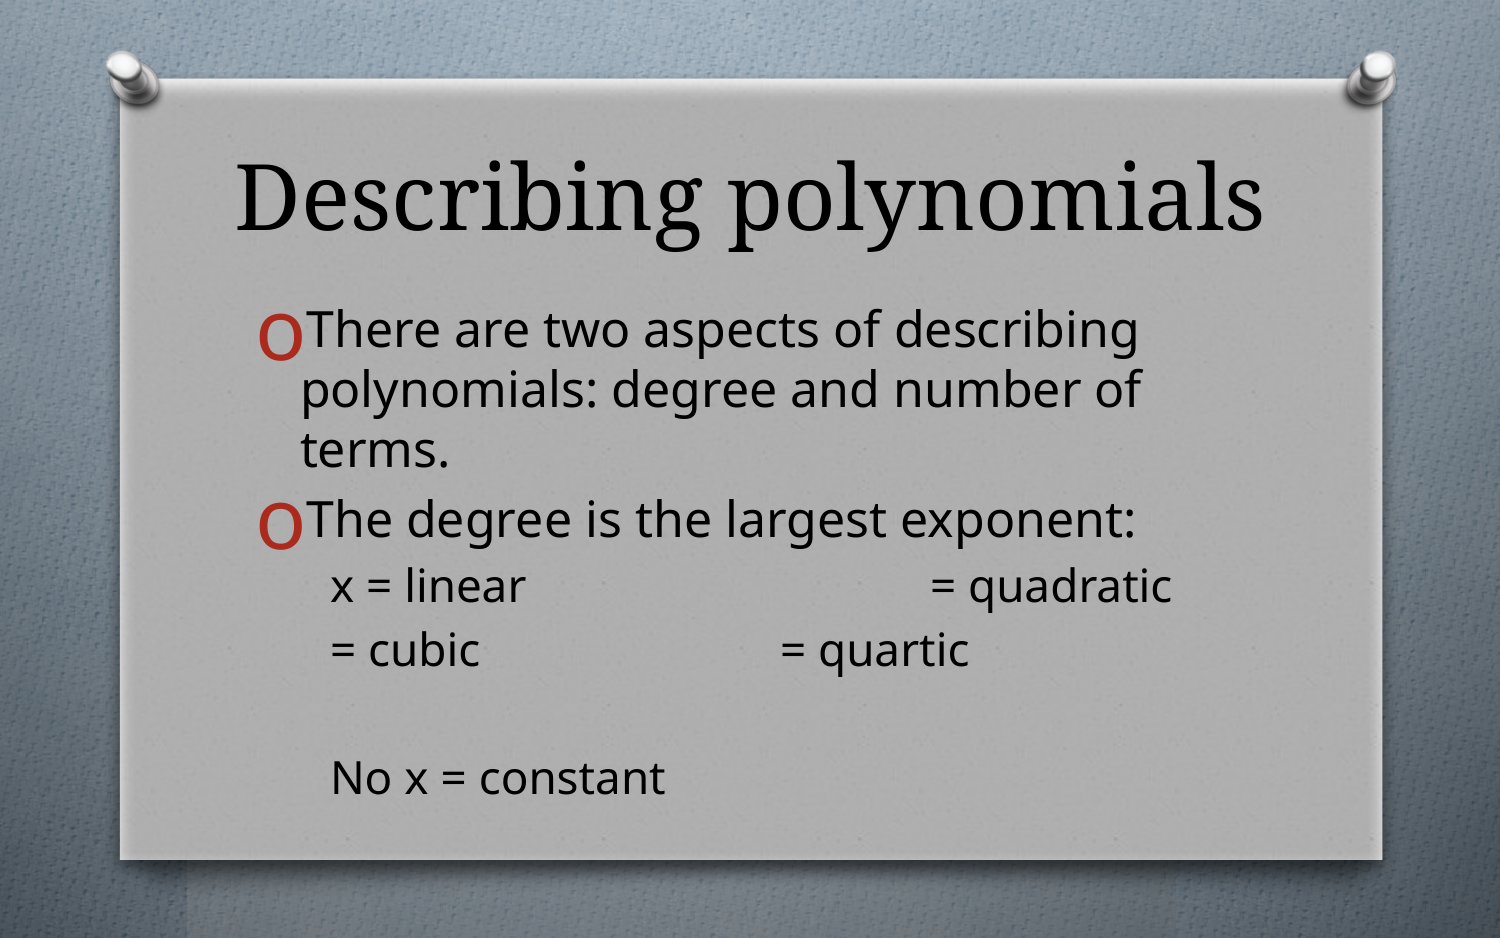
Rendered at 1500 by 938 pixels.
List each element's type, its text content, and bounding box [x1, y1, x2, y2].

picture [1321, 27, 1435, 132]
picture [78, 22, 194, 130]
title Describing polynomials [179, 111, 1323, 277]
